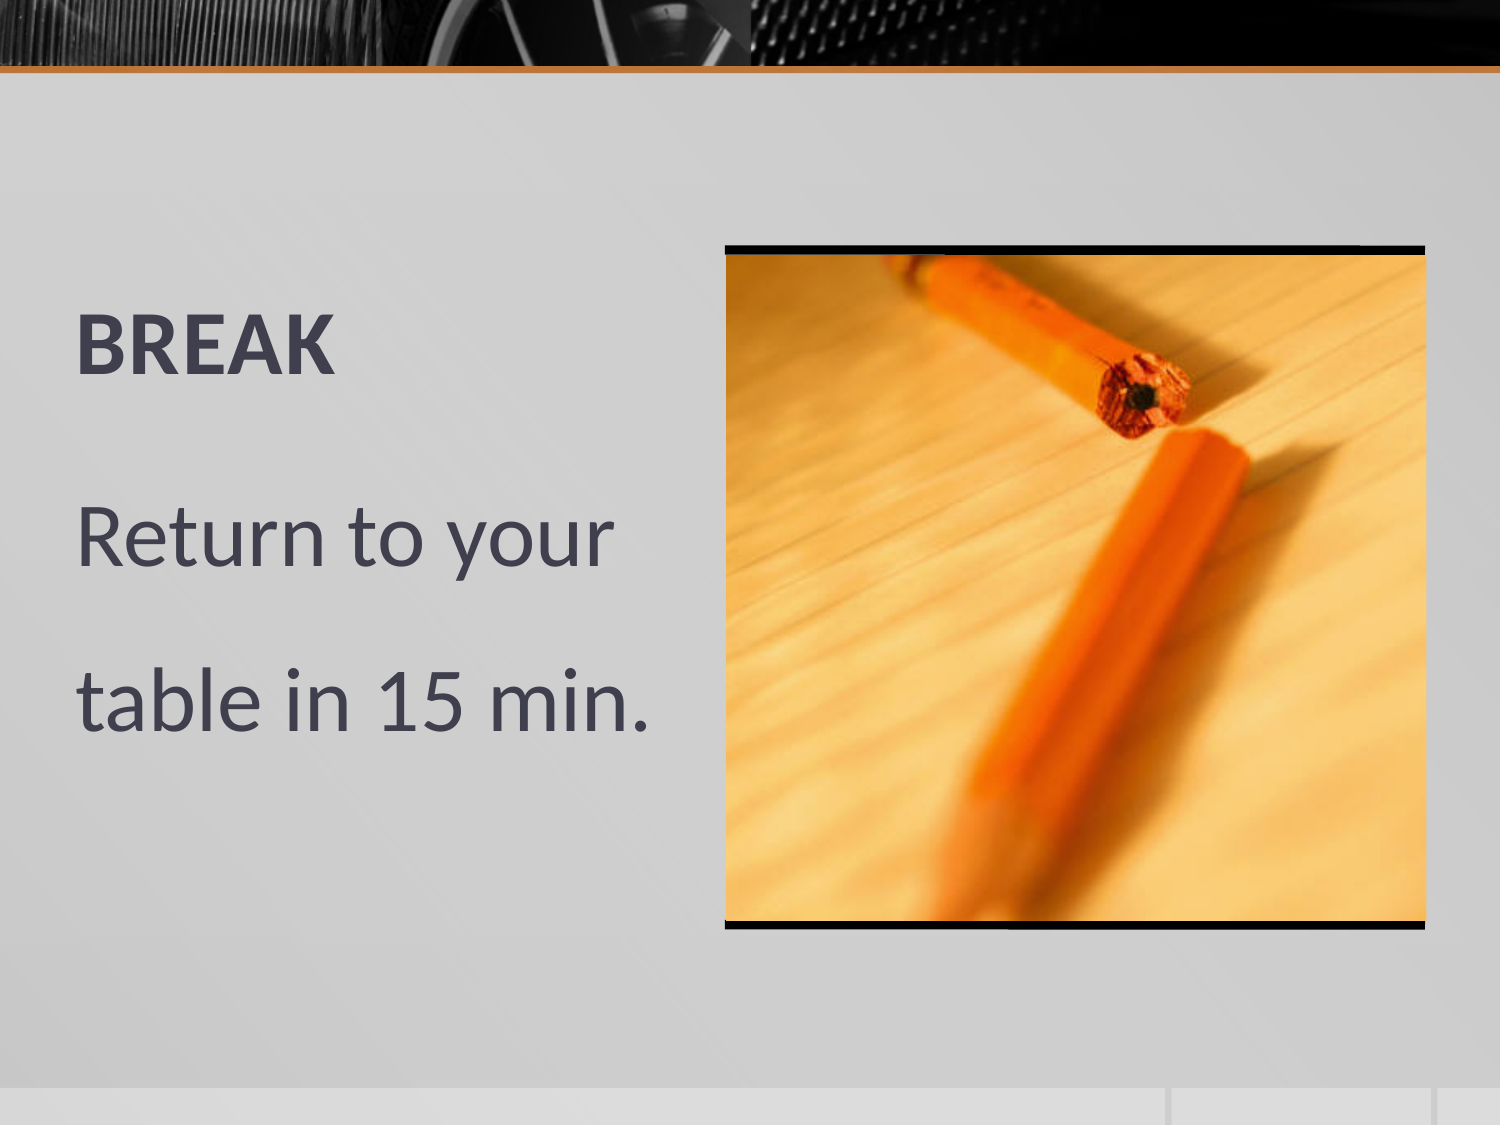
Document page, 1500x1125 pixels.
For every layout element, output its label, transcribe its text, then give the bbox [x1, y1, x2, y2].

list Return to your table in 15 min. [75, 412, 700, 926]
picture [0, 0, 1500, 66]
title BREAK [75, 250, 626, 401]
picture [725, 254, 1427, 922]
